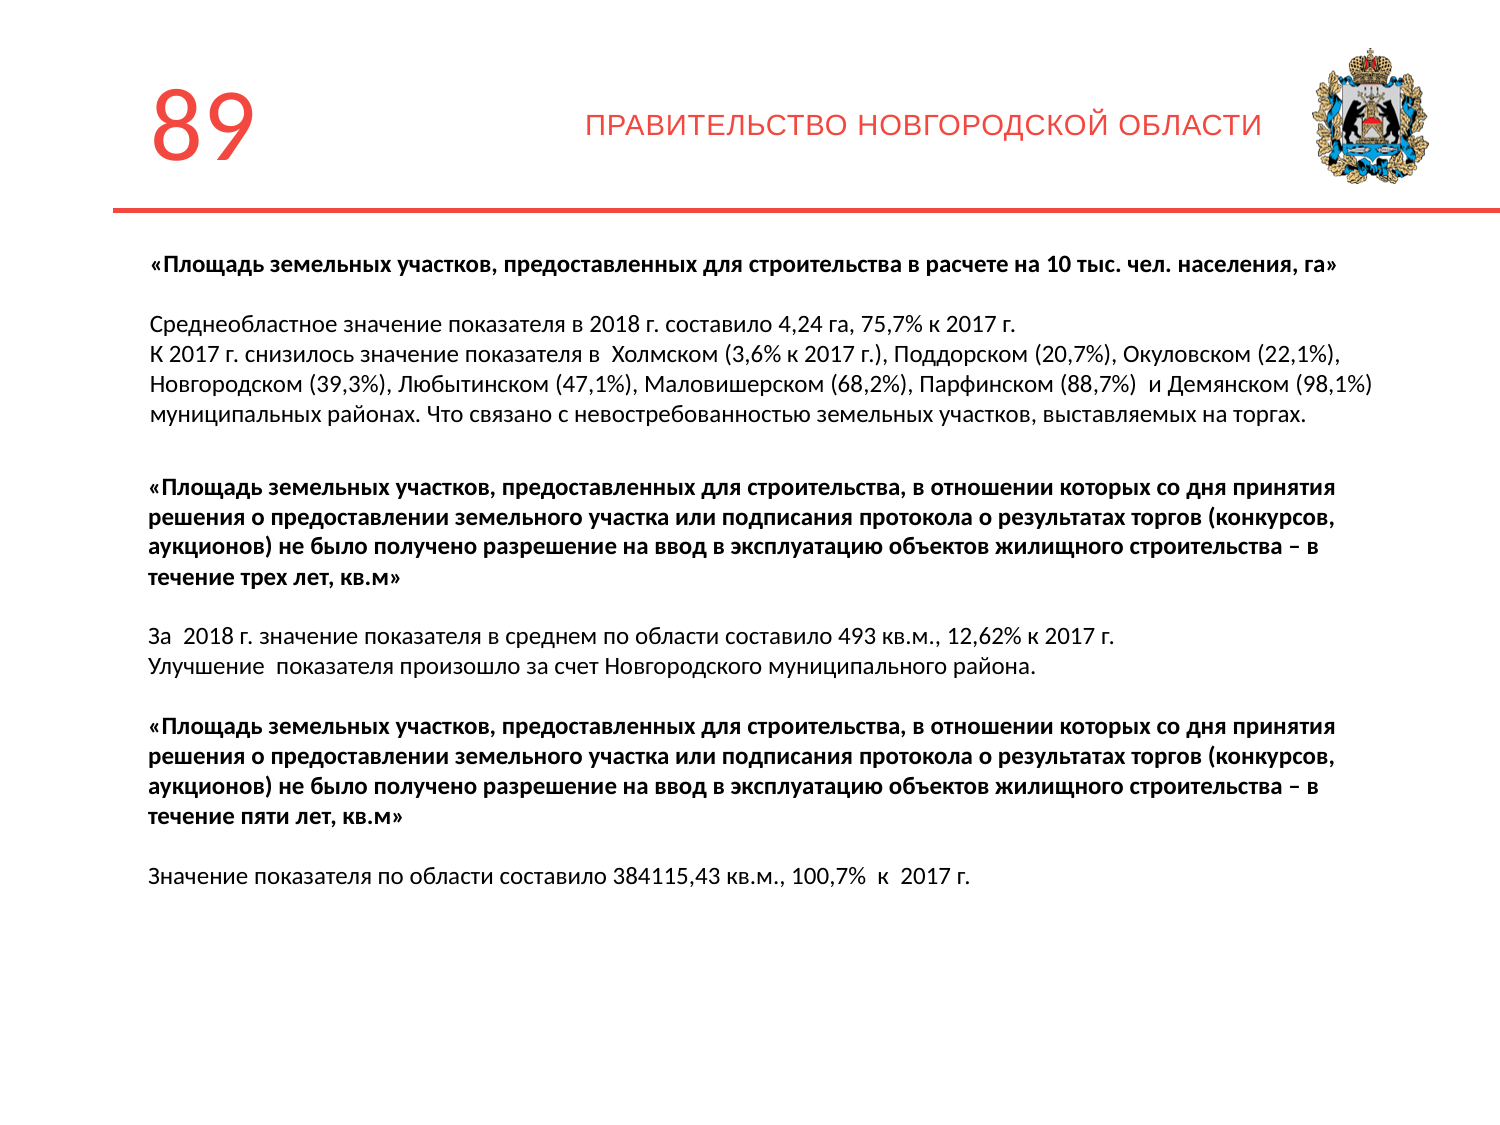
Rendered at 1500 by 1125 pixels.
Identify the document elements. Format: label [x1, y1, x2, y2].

text_box [570, 102, 1311, 147]
text_box [133, 462, 1428, 942]
picture [1311, 48, 1429, 184]
text_box [135, 239, 1429, 435]
text_box [135, 48, 272, 189]
